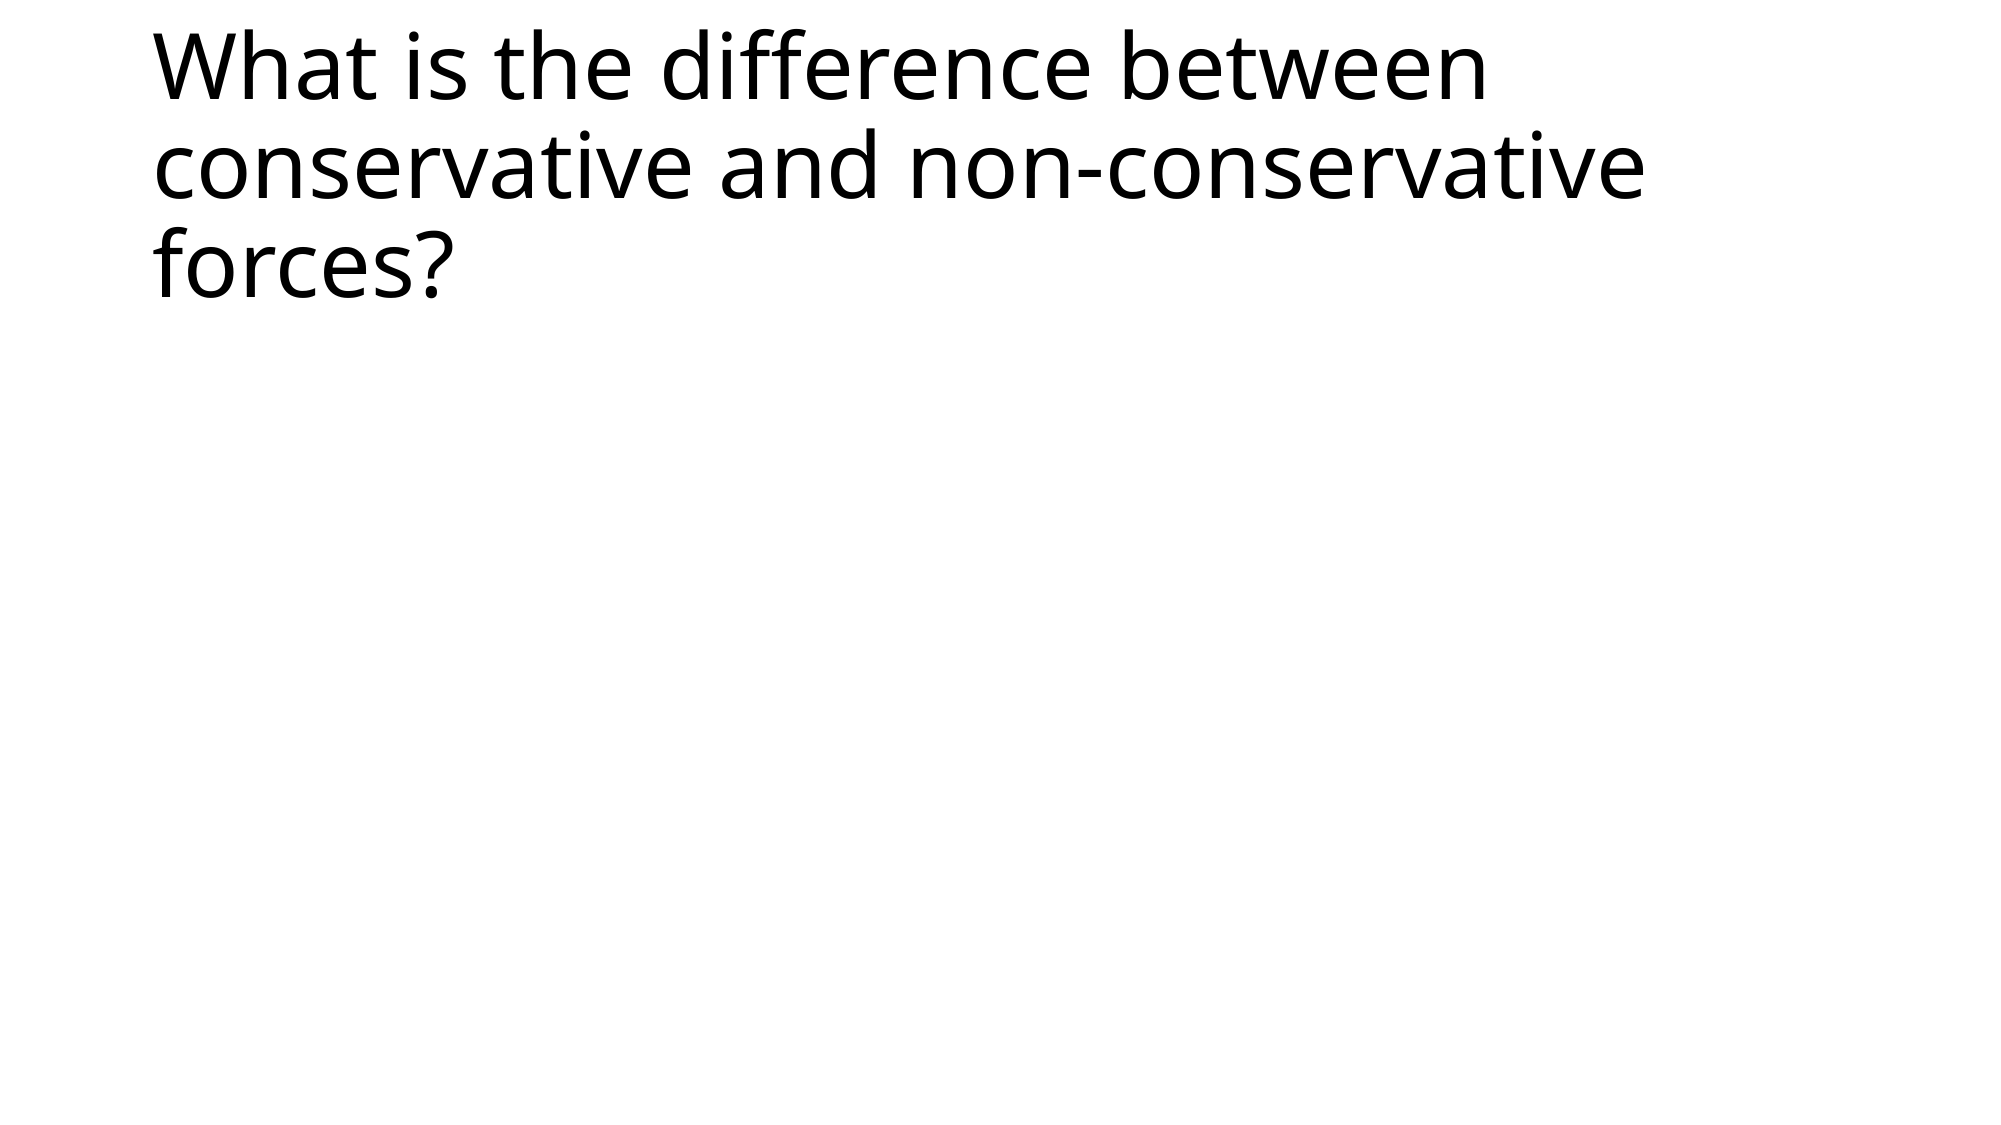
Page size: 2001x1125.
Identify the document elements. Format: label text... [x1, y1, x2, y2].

title What is the difference between conservative and non-conservative forces? [137, 59, 1863, 278]
